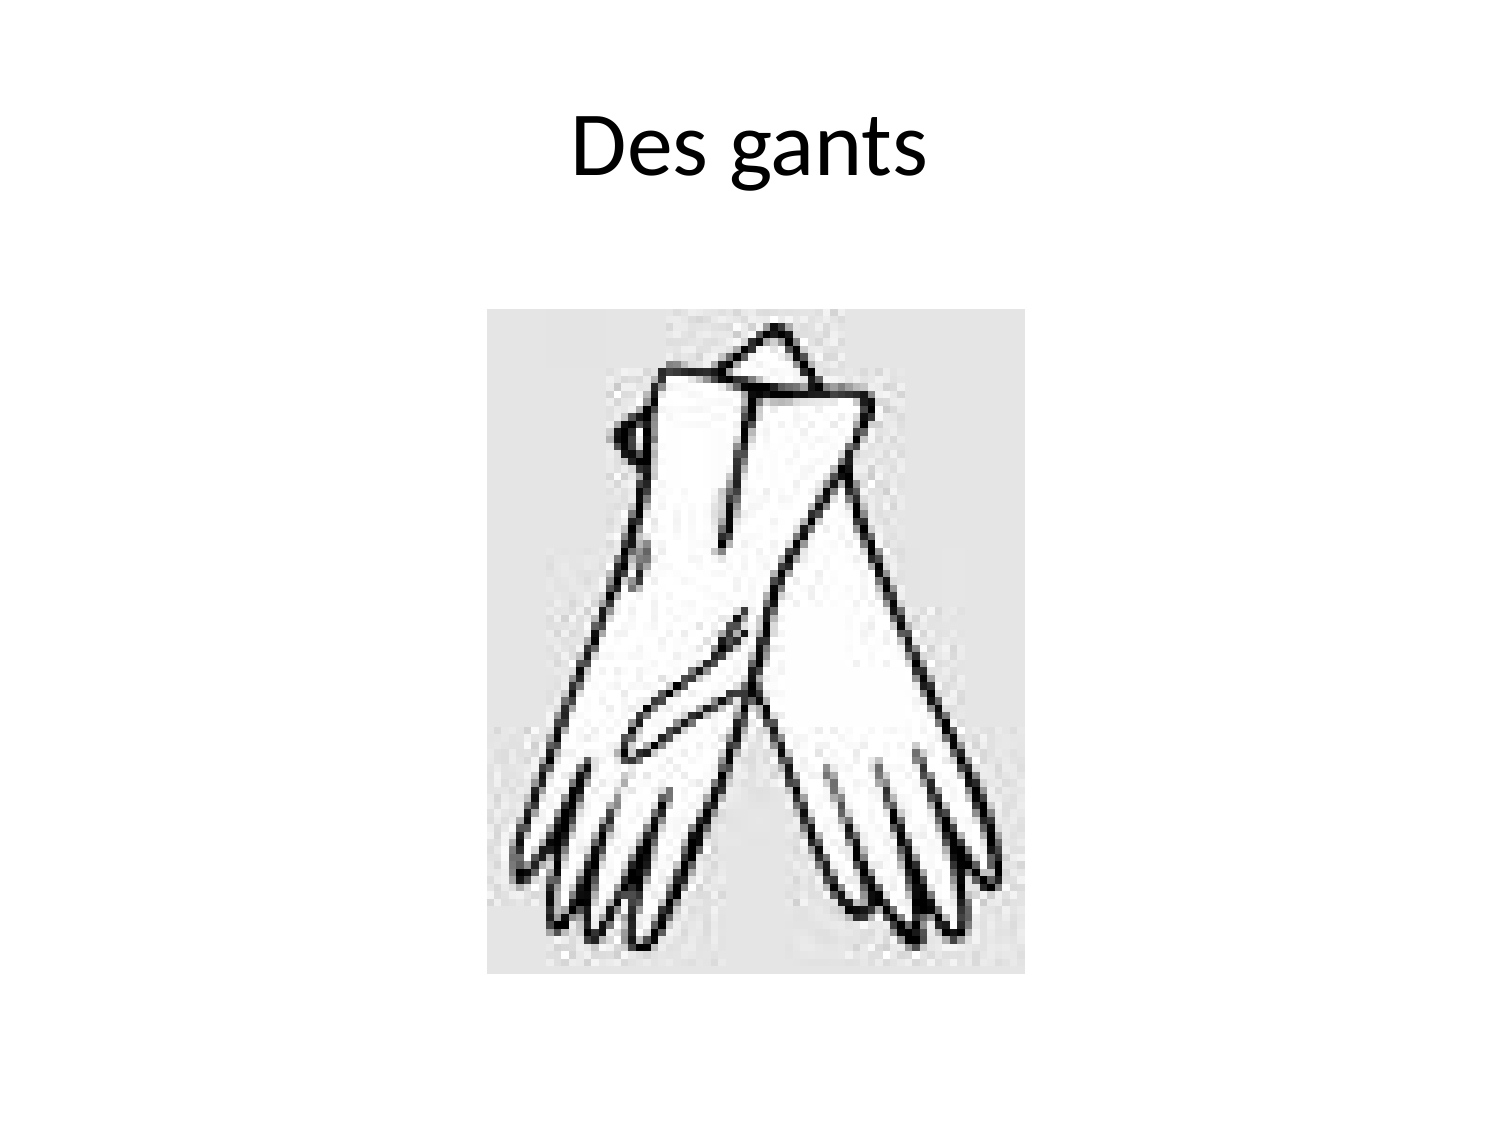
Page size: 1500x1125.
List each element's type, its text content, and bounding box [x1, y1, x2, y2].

title Des gants [75, 45, 1425, 233]
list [487, 309, 1026, 974]
